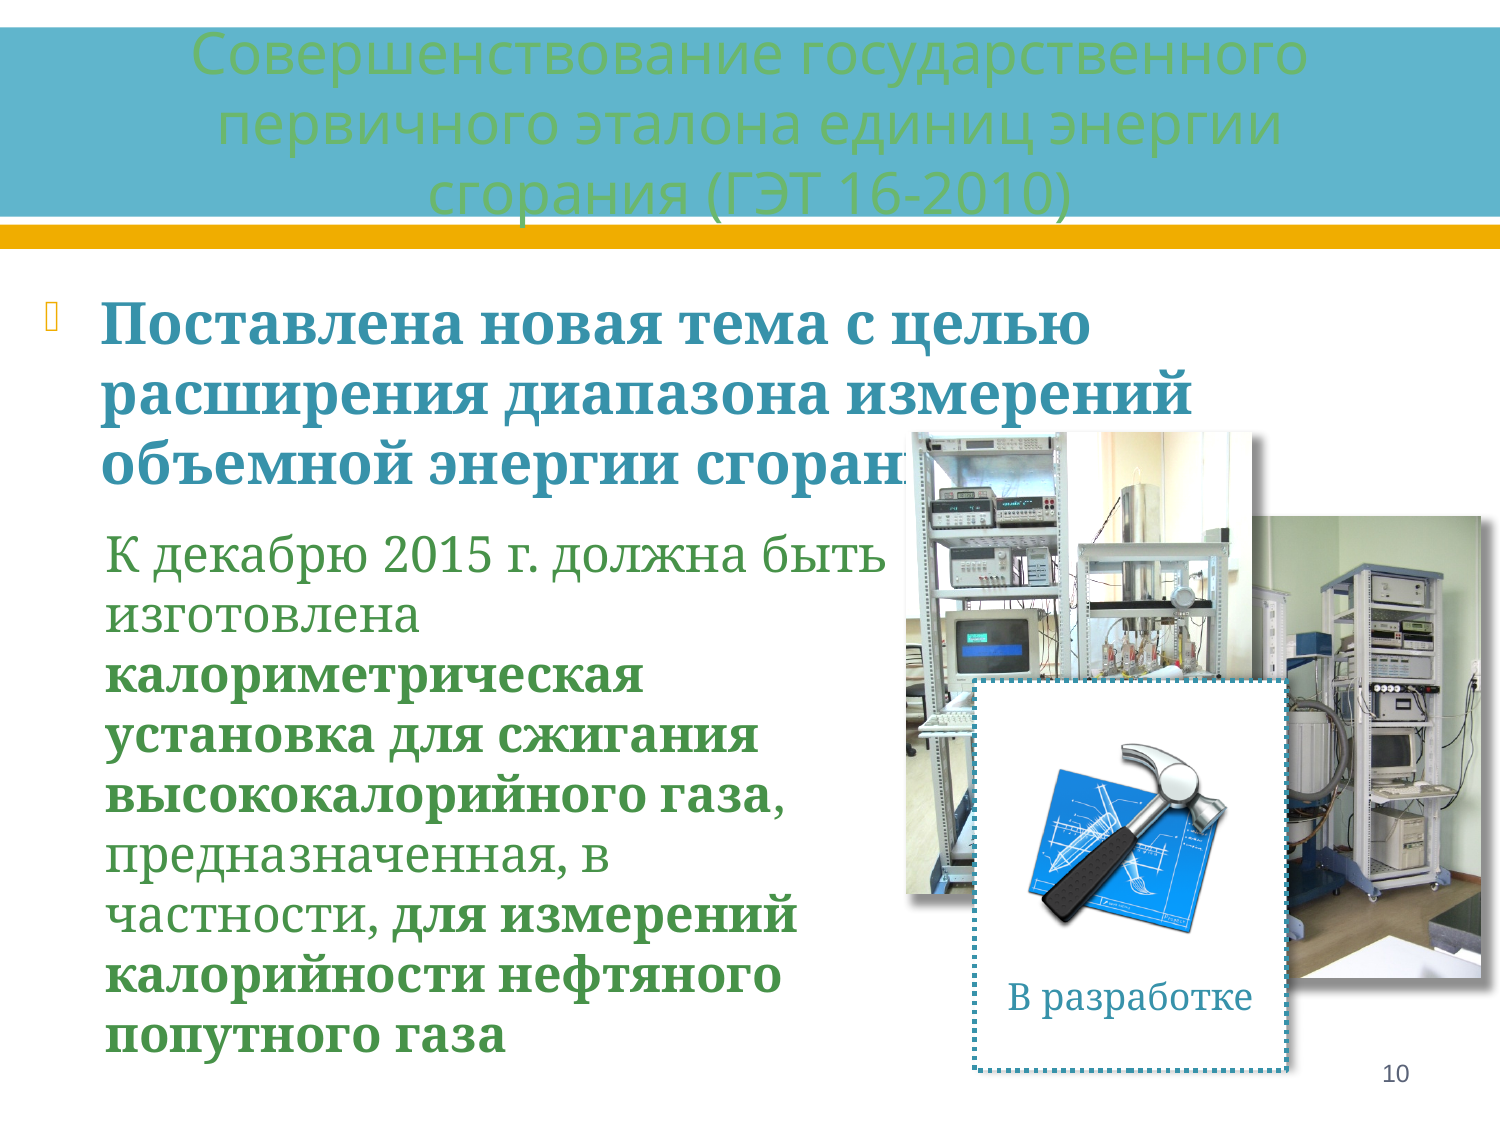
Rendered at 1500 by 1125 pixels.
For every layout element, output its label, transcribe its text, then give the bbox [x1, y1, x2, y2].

picture [905, 432, 1481, 978]
title Совершенствование государственного первичного эталона единиц энергии сгорания (ГЭТ 16-2010) [75, 29, 1425, 213]
slide_number 10 [1074, 1042, 1425, 1103]
text_box К декабрю 2015 г. должна быть изготовлена калориметрическая установка для сжигания высококалорийного газа, предназначенная, в частности, для измерений калорийности нефтяного попутного газа [90, 515, 906, 1070]
text_box В разработке [972, 905, 1289, 1073]
list Поставлена новая тема с целью расширения диапазона измерений объемной энергии сгорания [29, 278, 1447, 492]
